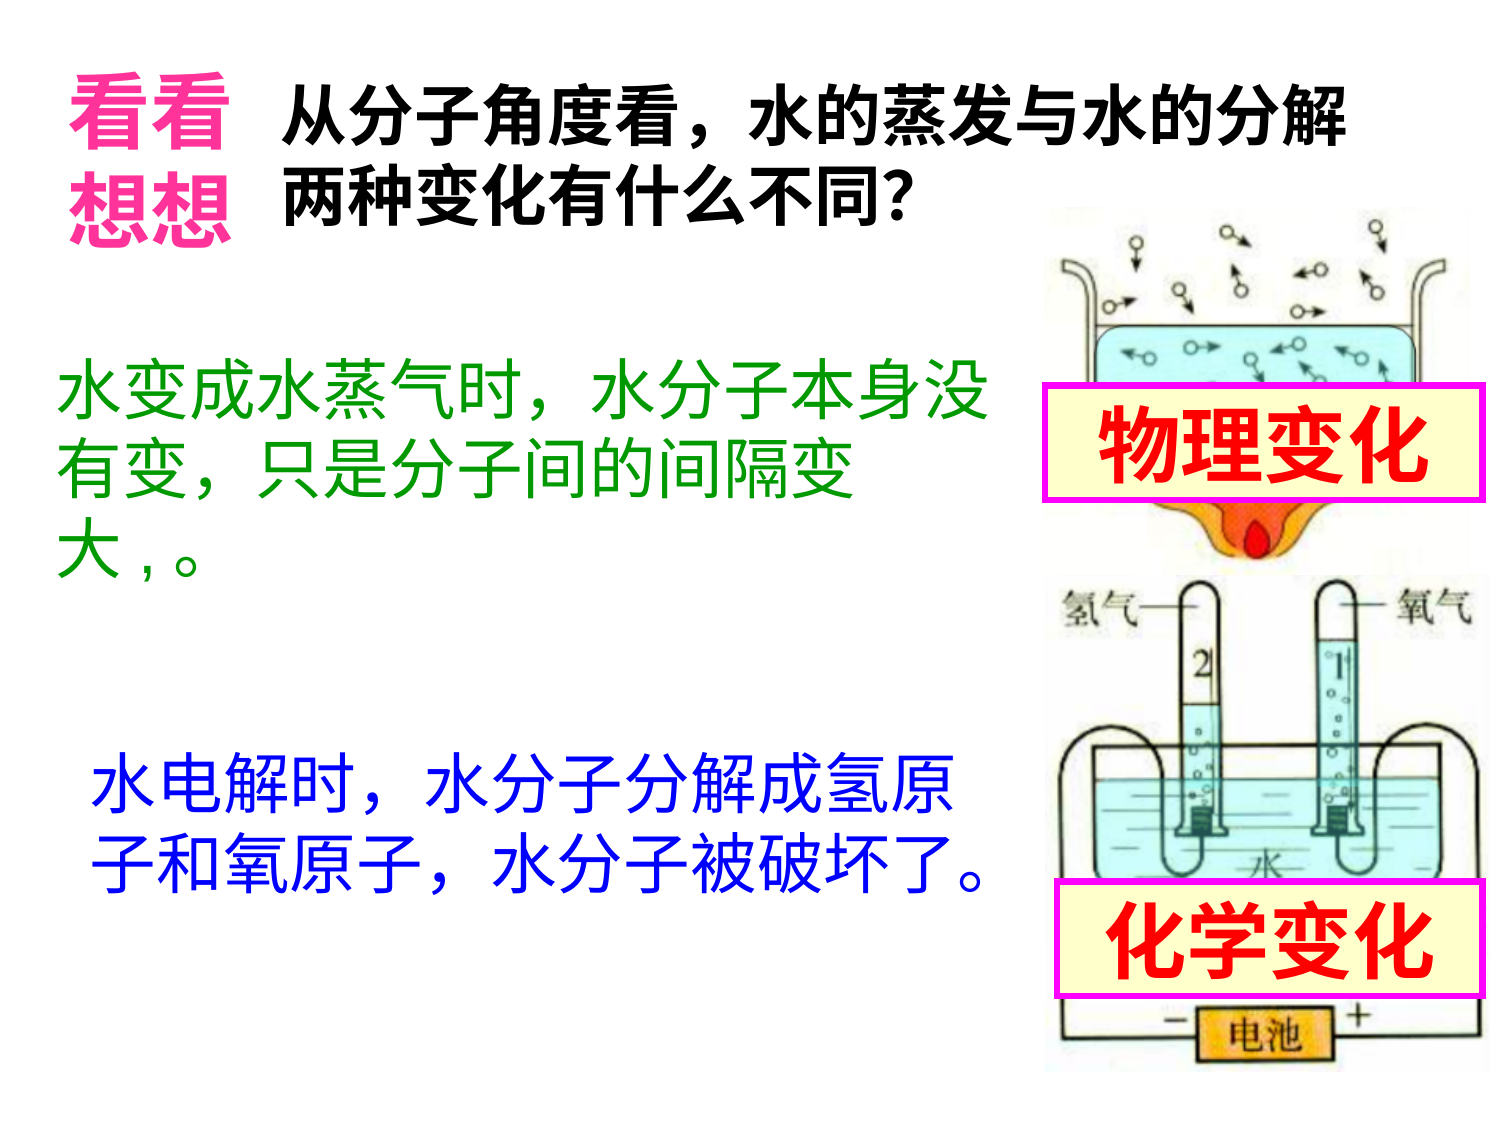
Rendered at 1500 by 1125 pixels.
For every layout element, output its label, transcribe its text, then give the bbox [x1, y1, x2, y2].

text_box 水电解时，水分子分解成氢原子和氧原子，水分子被破坏了。 [75, 734, 1021, 910]
text_box 物理变化 [1475, 385, 1483, 501]
text_box 水变成水蒸气时，水分子本身没有变，只是分子间的间隔变大,。 [41, 340, 1022, 595]
picture [1044, 207, 1490, 1072]
text_box 从分子角度看，水的蒸发与水的分解两种变化有什么不同？ [265, 66, 1424, 241]
text_box 看看想想 [53, 52, 306, 267]
